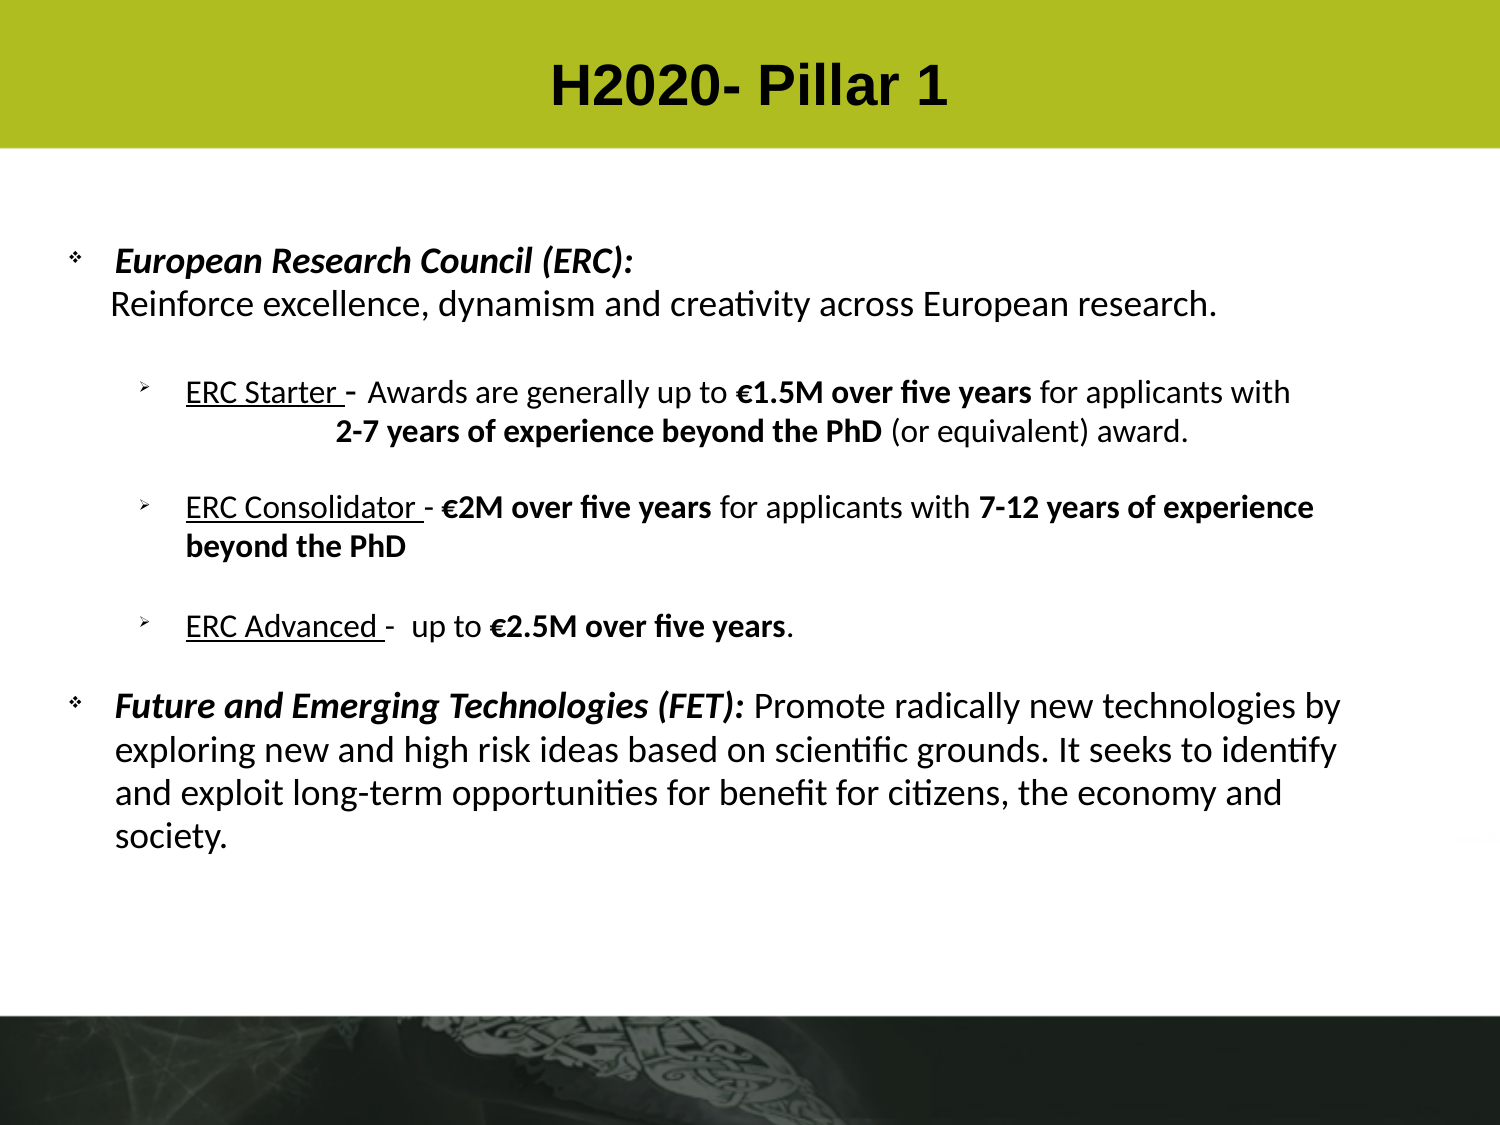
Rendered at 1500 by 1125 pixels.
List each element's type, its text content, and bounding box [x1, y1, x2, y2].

title H2020- Pillar 1 [75, 44, 1425, 126]
text_box European Research Council (ERC): Reinforce excellence, dynamism and creativity across European research. ERC Starter - Awards are generally up to €1.5M over five years for applicants with 2-7 years of experience beyond the PhD (or equivalent) award. ERC Consolidator - €2M over five years for applicants with 7-12 years of experience beyond the PhD ERC Advanced - up to €2.5M over five years. Future and Emerging Technologies (FET): Promote radically new technologies by exploring new and high risk ideas based on scientific grounds. It seeks to identify and exploit long-term opportunities for benefit for citizens, the economy and society. [53, 231, 1388, 951]
picture [0, 0, 1500, 1125]
